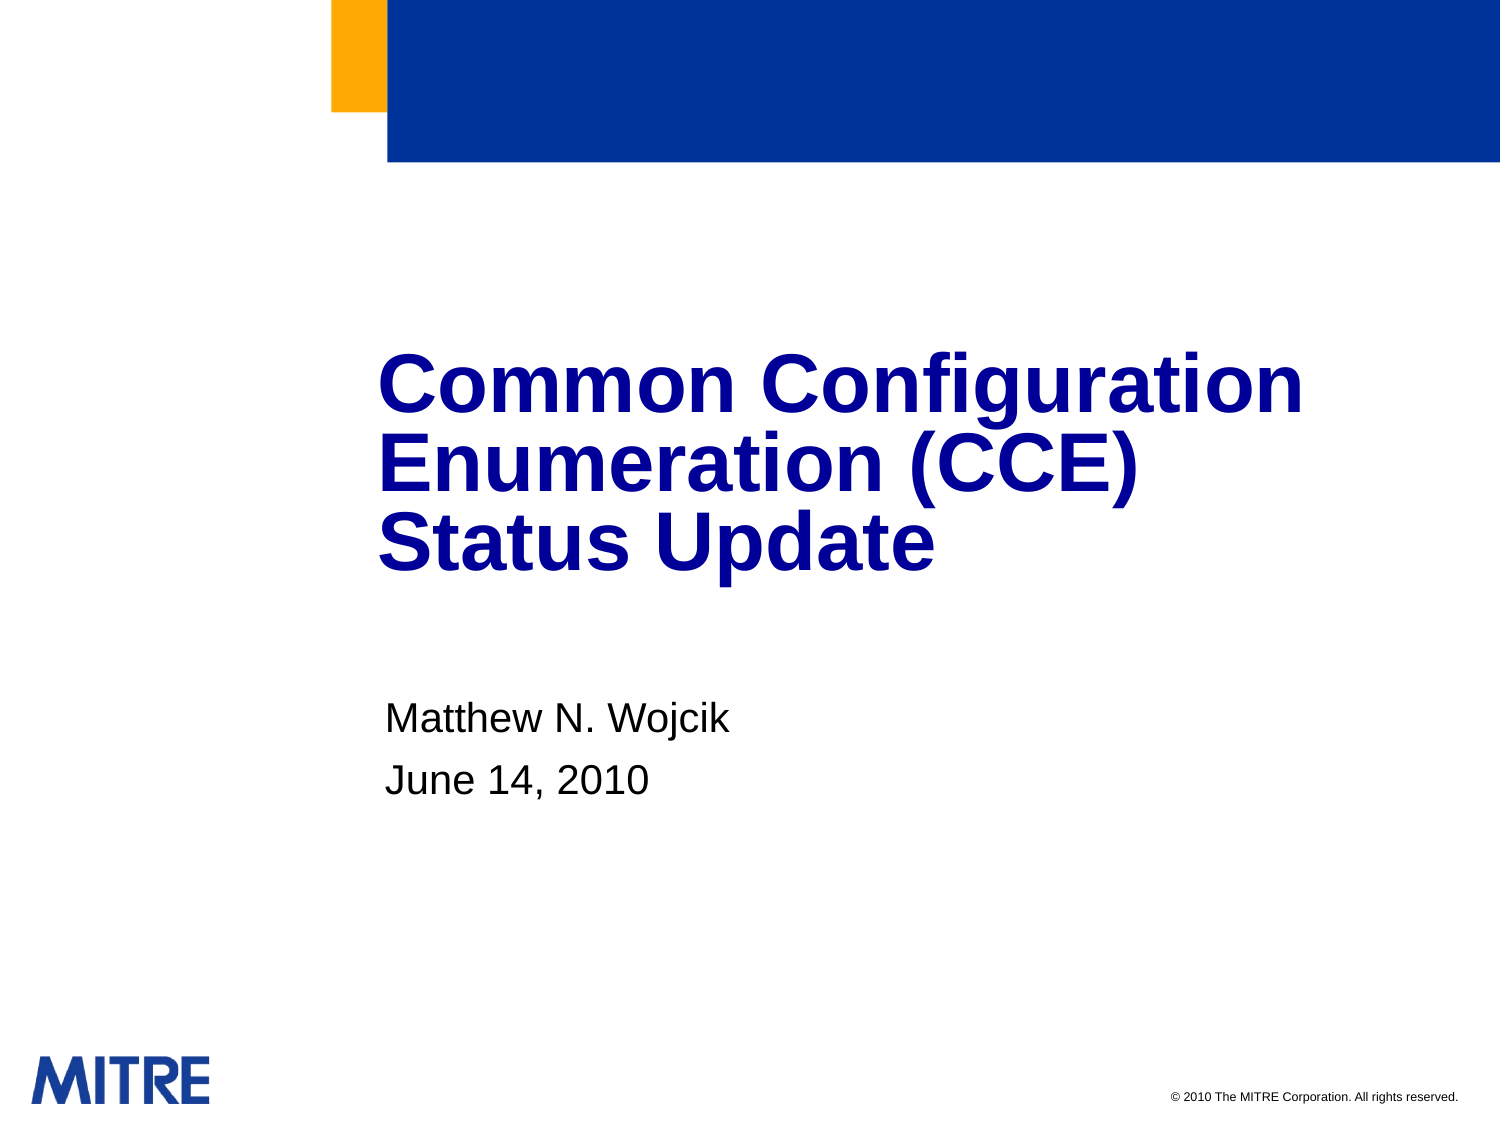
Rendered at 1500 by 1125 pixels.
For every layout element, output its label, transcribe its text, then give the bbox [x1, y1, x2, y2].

title Common Configuration Enumeration (CCE) Status Update [362, 375, 1425, 563]
subtitle Matthew N. Wojcik June 14, 2010 [369, 686, 1126, 813]
picture [24, 1052, 216, 1113]
